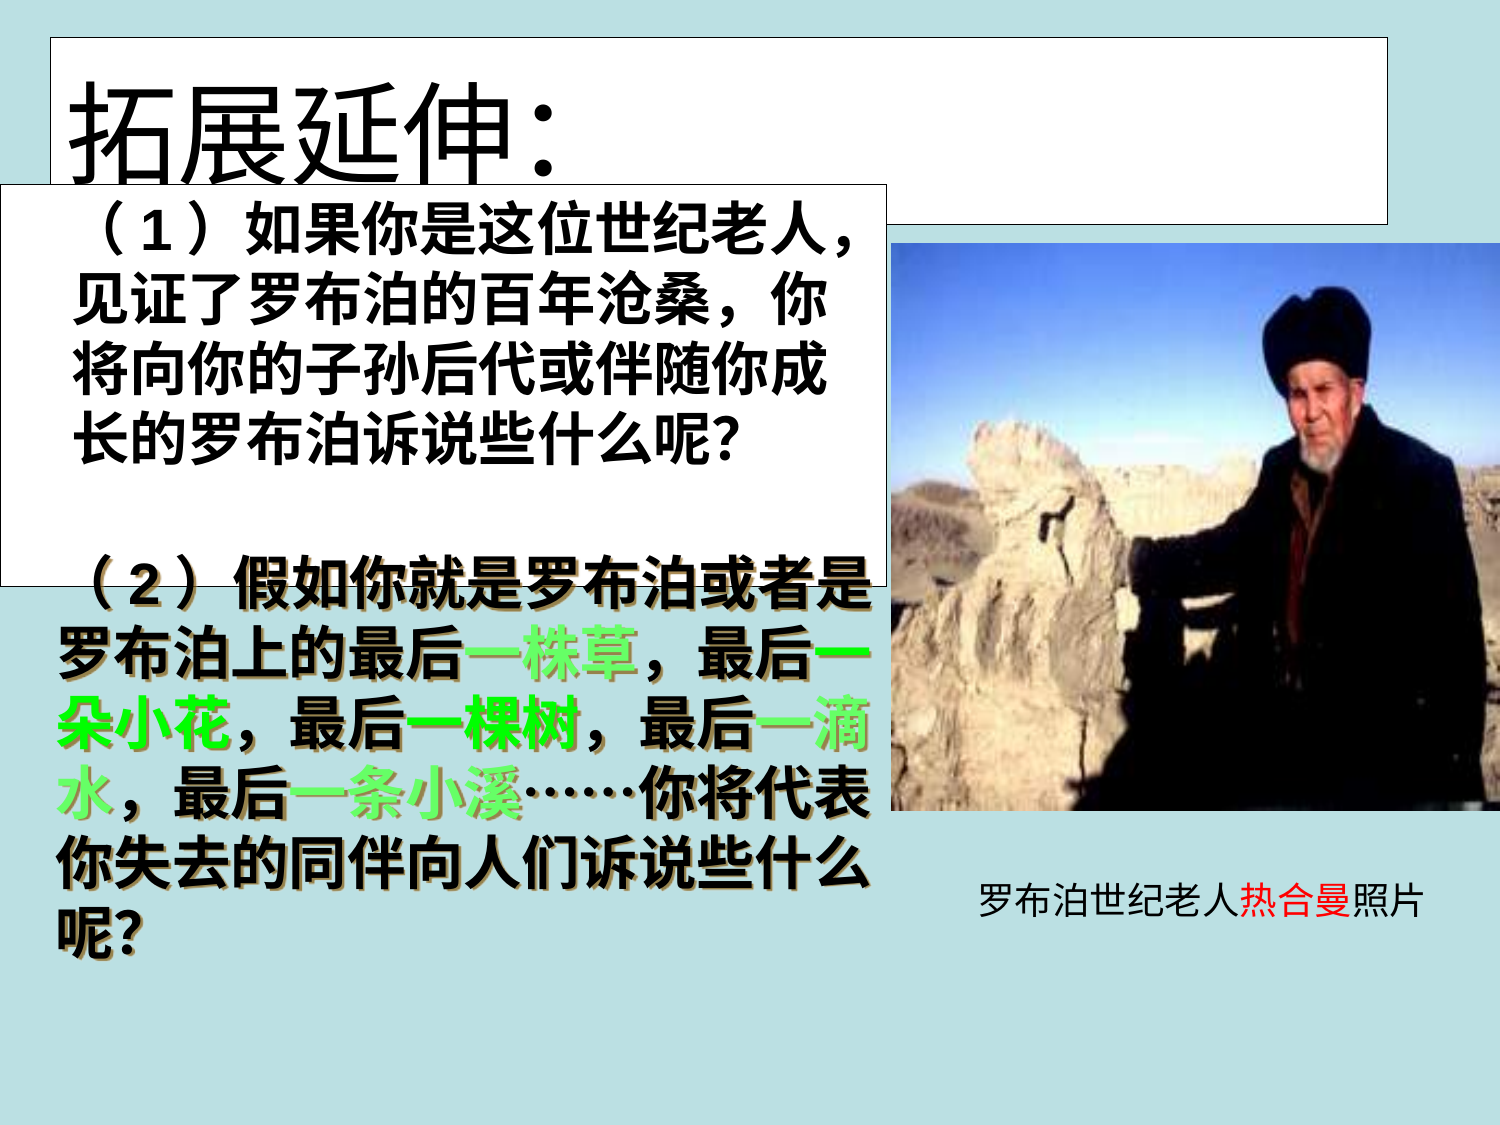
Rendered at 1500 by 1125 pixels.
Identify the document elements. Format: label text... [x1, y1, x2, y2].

title 拓展延伸： [50, 37, 1388, 225]
picture [891, 243, 1500, 811]
text_box 罗布泊世纪老人热合曼照片 [962, 869, 1443, 930]
list （1）如果你是这位世纪老人，见证了罗布泊的百年沧桑，你将向你的子孙后代或伴随你成长的罗布泊诉说些什么呢？ [0, 184, 887, 587]
text_box （2）假如你就是罗布泊或者是罗布泊上的最后一株草，最后一朵小花，最后一棵树，最后一滴水，最后一条小溪……你将代表你失去的同伴向人们诉说些什么呢？ [41, 538, 892, 1073]
